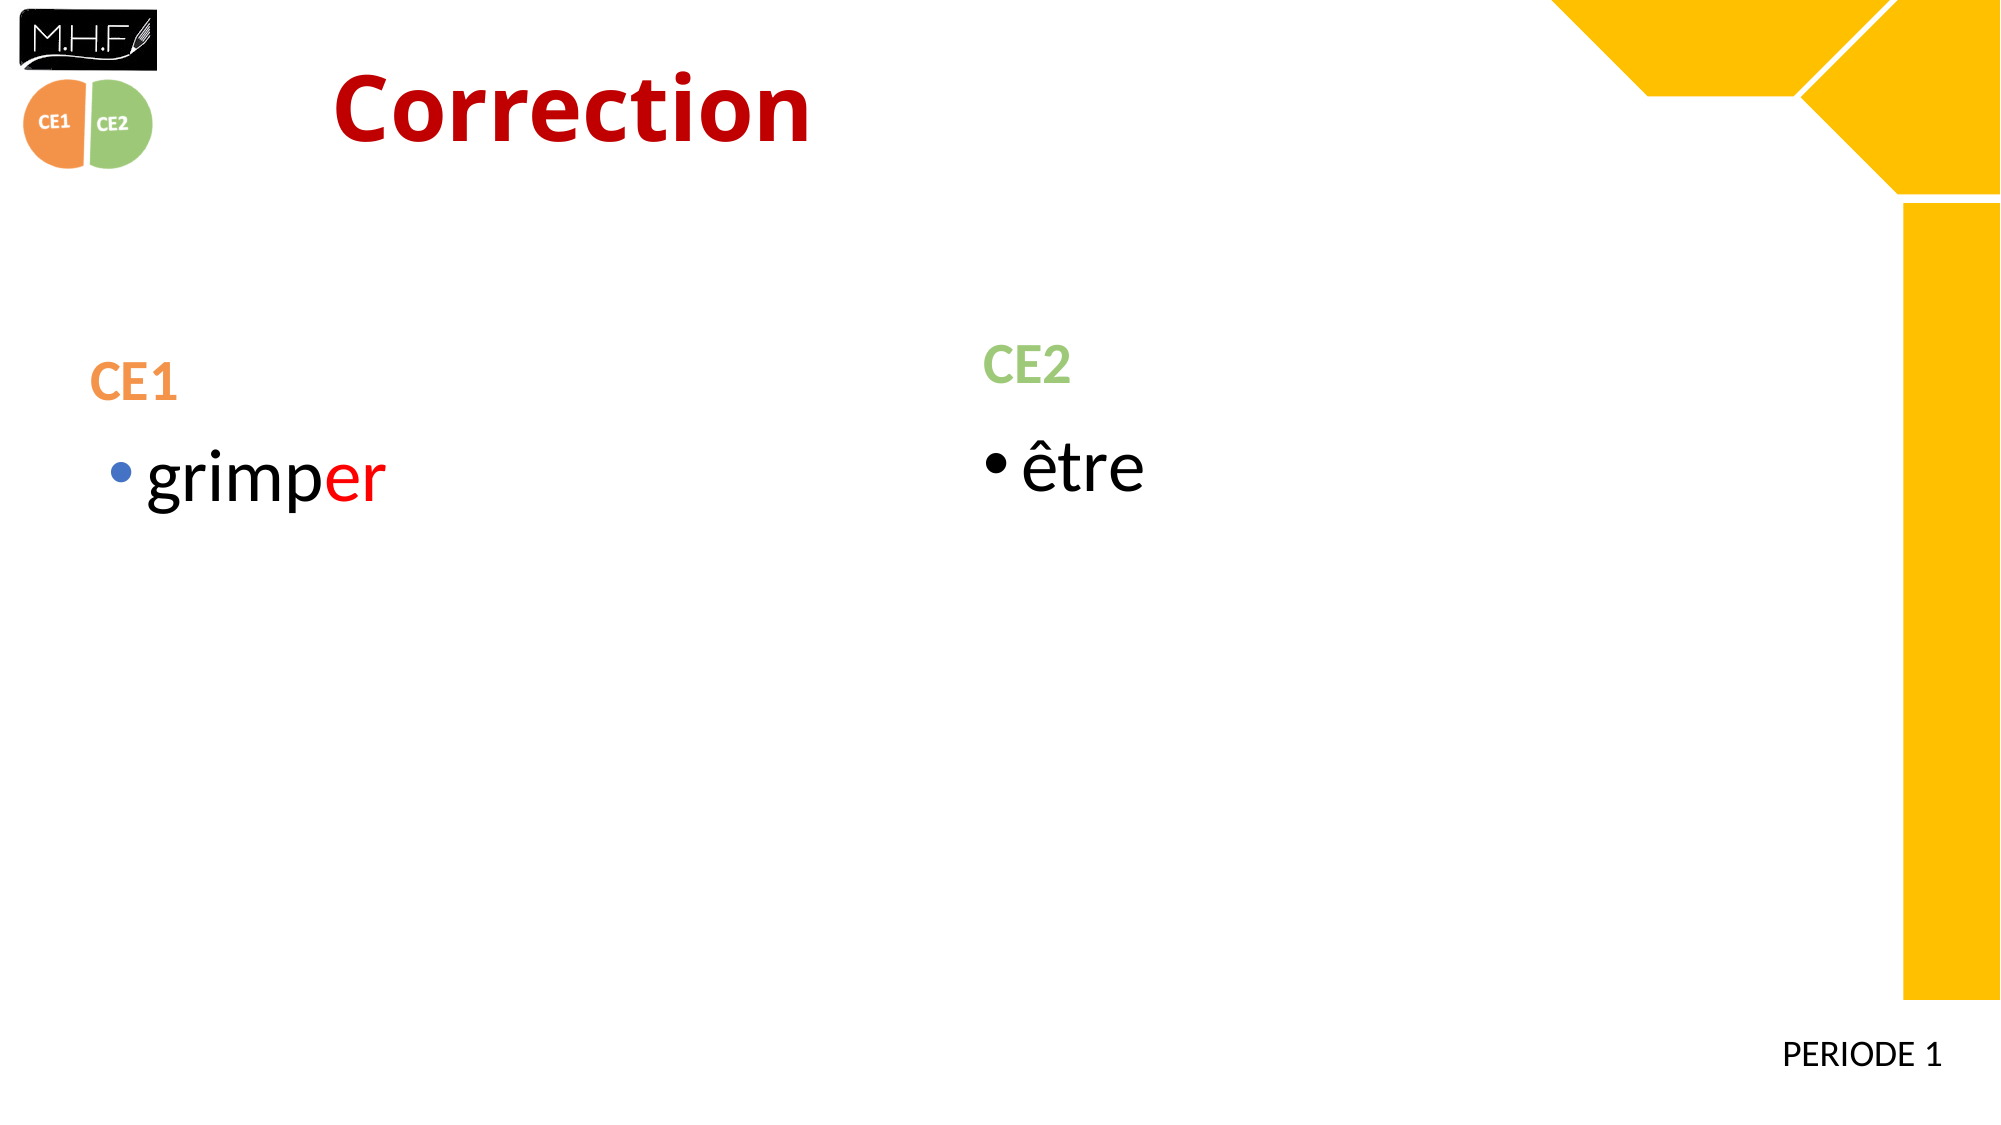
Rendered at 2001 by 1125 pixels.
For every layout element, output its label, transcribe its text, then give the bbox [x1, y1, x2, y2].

text_box être [1235, 419, 2000, 687]
text_box [1902, 687, 2000, 1001]
text_box CE2 [968, 325, 1569, 419]
picture [1, 7, 177, 207]
title Correction [316, 3, 1863, 221]
text_box CE1 [74, 314, 675, 420]
text_box [1549, 0, 1892, 98]
text_box [1799, 0, 2000, 196]
text_box [1902, 202, 2000, 419]
text_box grimper [75, 419, 1235, 687]
text_box PERIODE 1 [1362, 1021, 1967, 1125]
